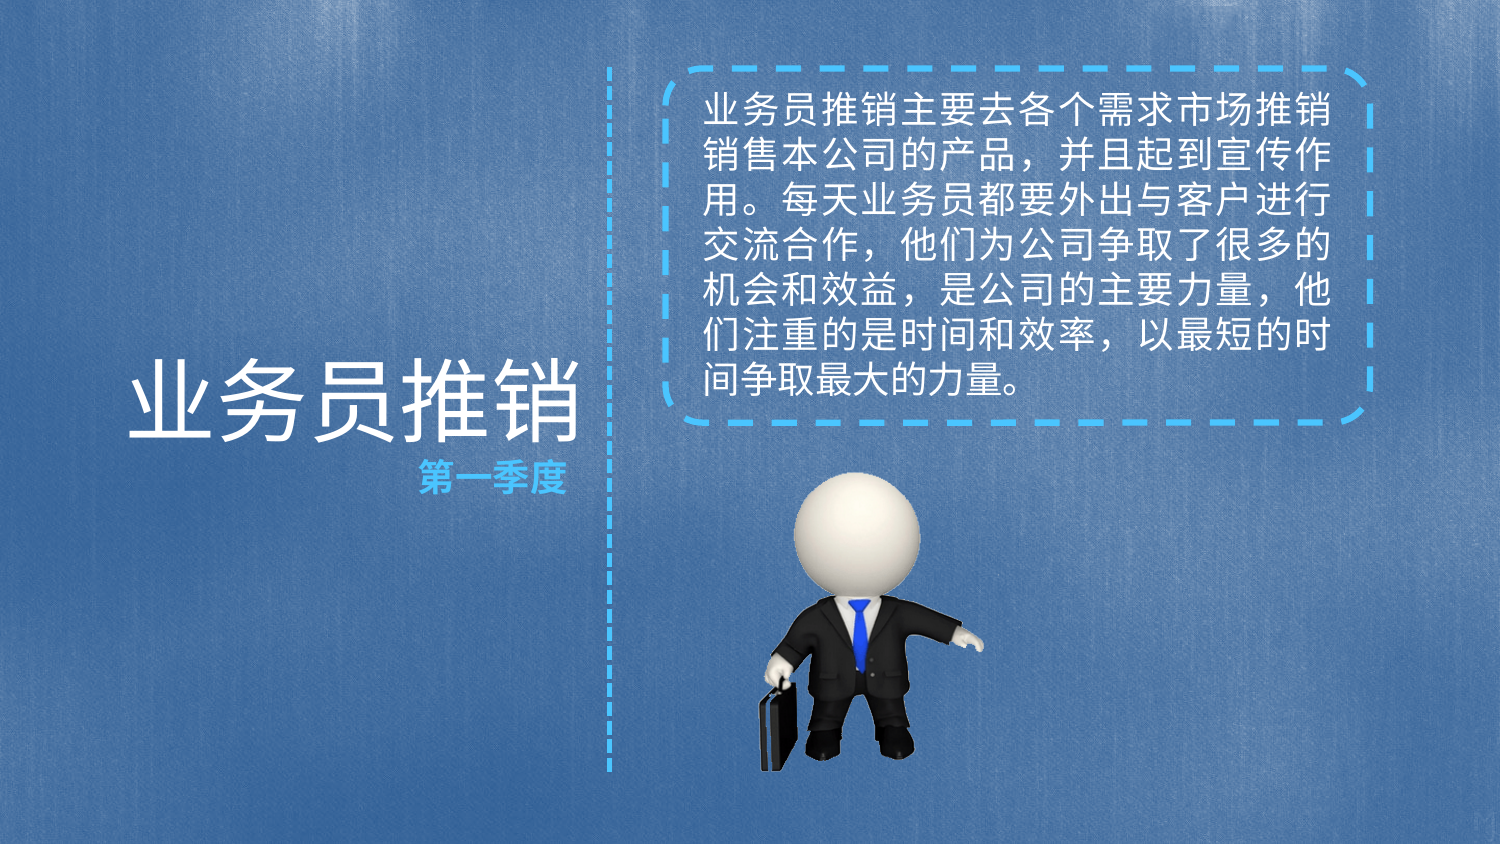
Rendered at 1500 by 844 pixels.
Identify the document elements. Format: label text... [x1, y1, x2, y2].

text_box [107, 335, 602, 508]
text_box [663, 66, 1373, 425]
text_box 业务员推销主要去各个需求市场推销销售本公司的产品，并且起到宣传作用。每天业务员都要外出与客户进行交流合作，他们为公司争取了很多的机会和效益，是公司的主要力量，他们注重的是时间和效率，以最短的时间争取最大的力量。 [687, 78, 1348, 409]
picture [740, 455, 999, 787]
